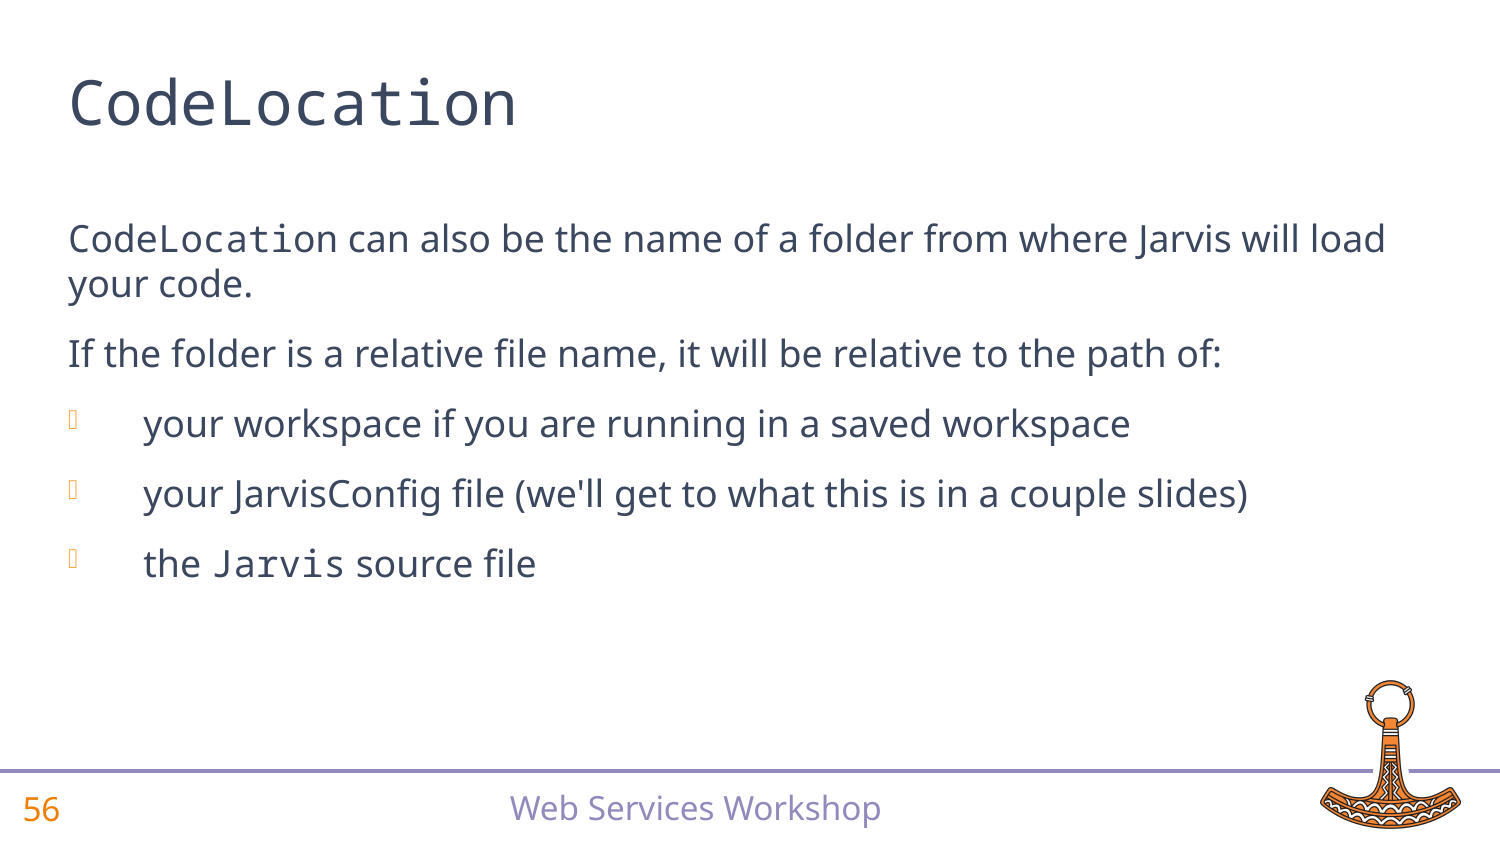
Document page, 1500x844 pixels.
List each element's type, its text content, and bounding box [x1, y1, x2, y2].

picture [1320, 680, 1461, 829]
title CodeLocation [53, 43, 1203, 157]
list CodeLocation can also be the name of a folder from where Jarvis will load your code. If the folder is a relative file name, it will be relative to the path of: your workspace if you are running in a saved workspace your JarvisConfig file (we'll get to what this is in a couple slides) the Jarvis source file [53, 207, 1453, 740]
